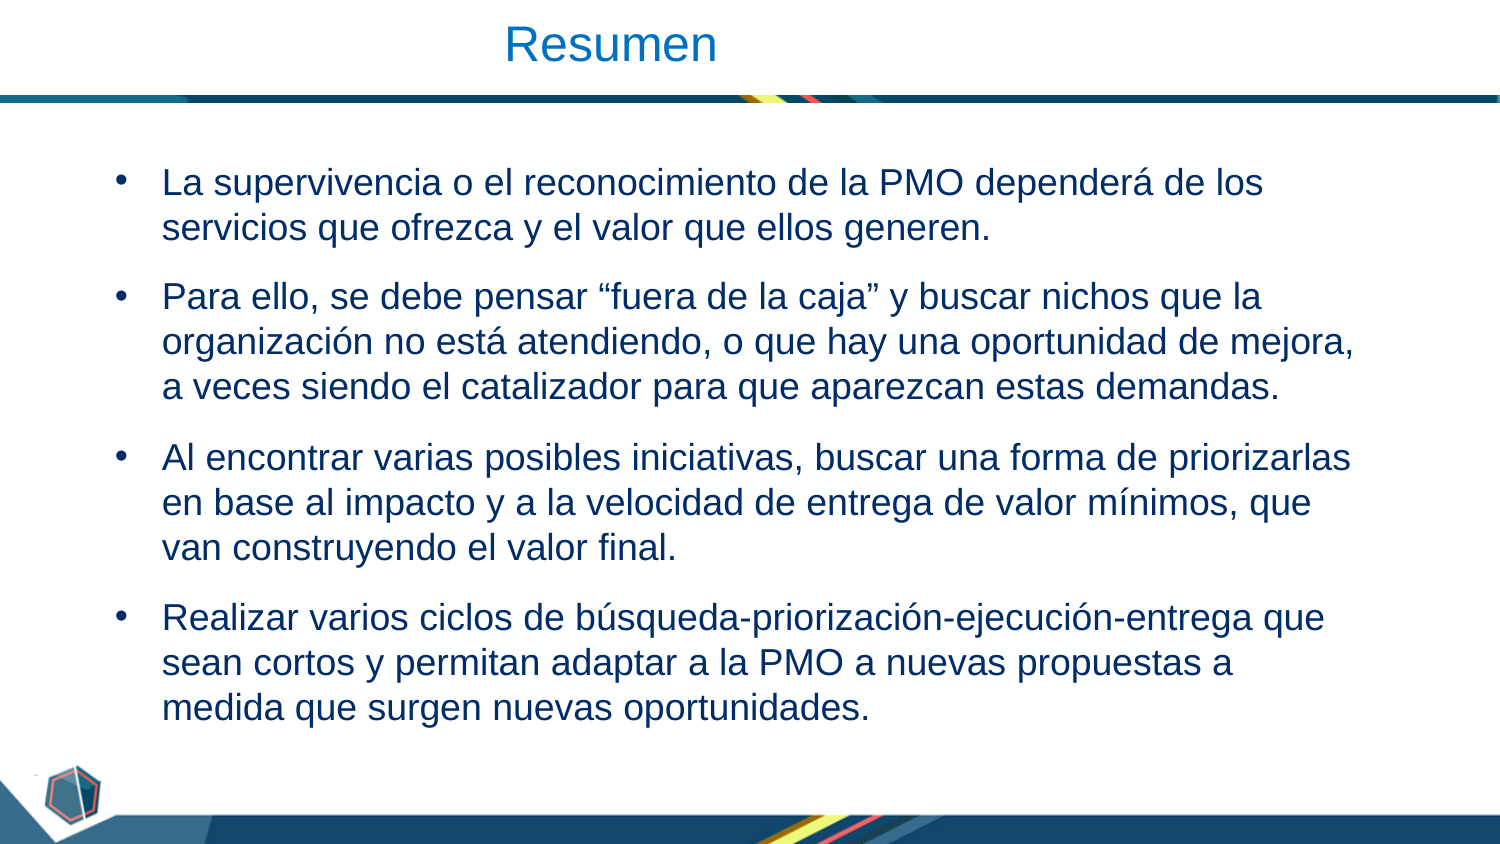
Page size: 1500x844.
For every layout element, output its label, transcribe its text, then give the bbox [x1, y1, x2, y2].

picture [0, 694, 1500, 844]
picture [0, 0, 1500, 563]
text_box Resumen [490, 3, 1471, 79]
text_box La supervivencia o el reconocimiento de la PMO dependerá de los servicios que ofrezca y el valor que ellos generen. Para ello, se debe pensar “fuera de la caja” y buscar nichos que la organización no está atendiendo, o que hay una oportunidad de mejora, a veces siendo el catalizador para que aparezcan estas demandas. Al encontrar varias posibles iniciativas, buscar una forma de priorizarlas en base al impacto y a la velocidad de entrega de valor mínimos, que van construyendo el valor final. Realizar varios ciclos de búsqueda-priorización-ejecución-entrega que sean cortos y permitan adaptar a la PMO a nuevas propuestas a medida que surgen nuevas oportunidades. [100, 150, 1376, 735]
